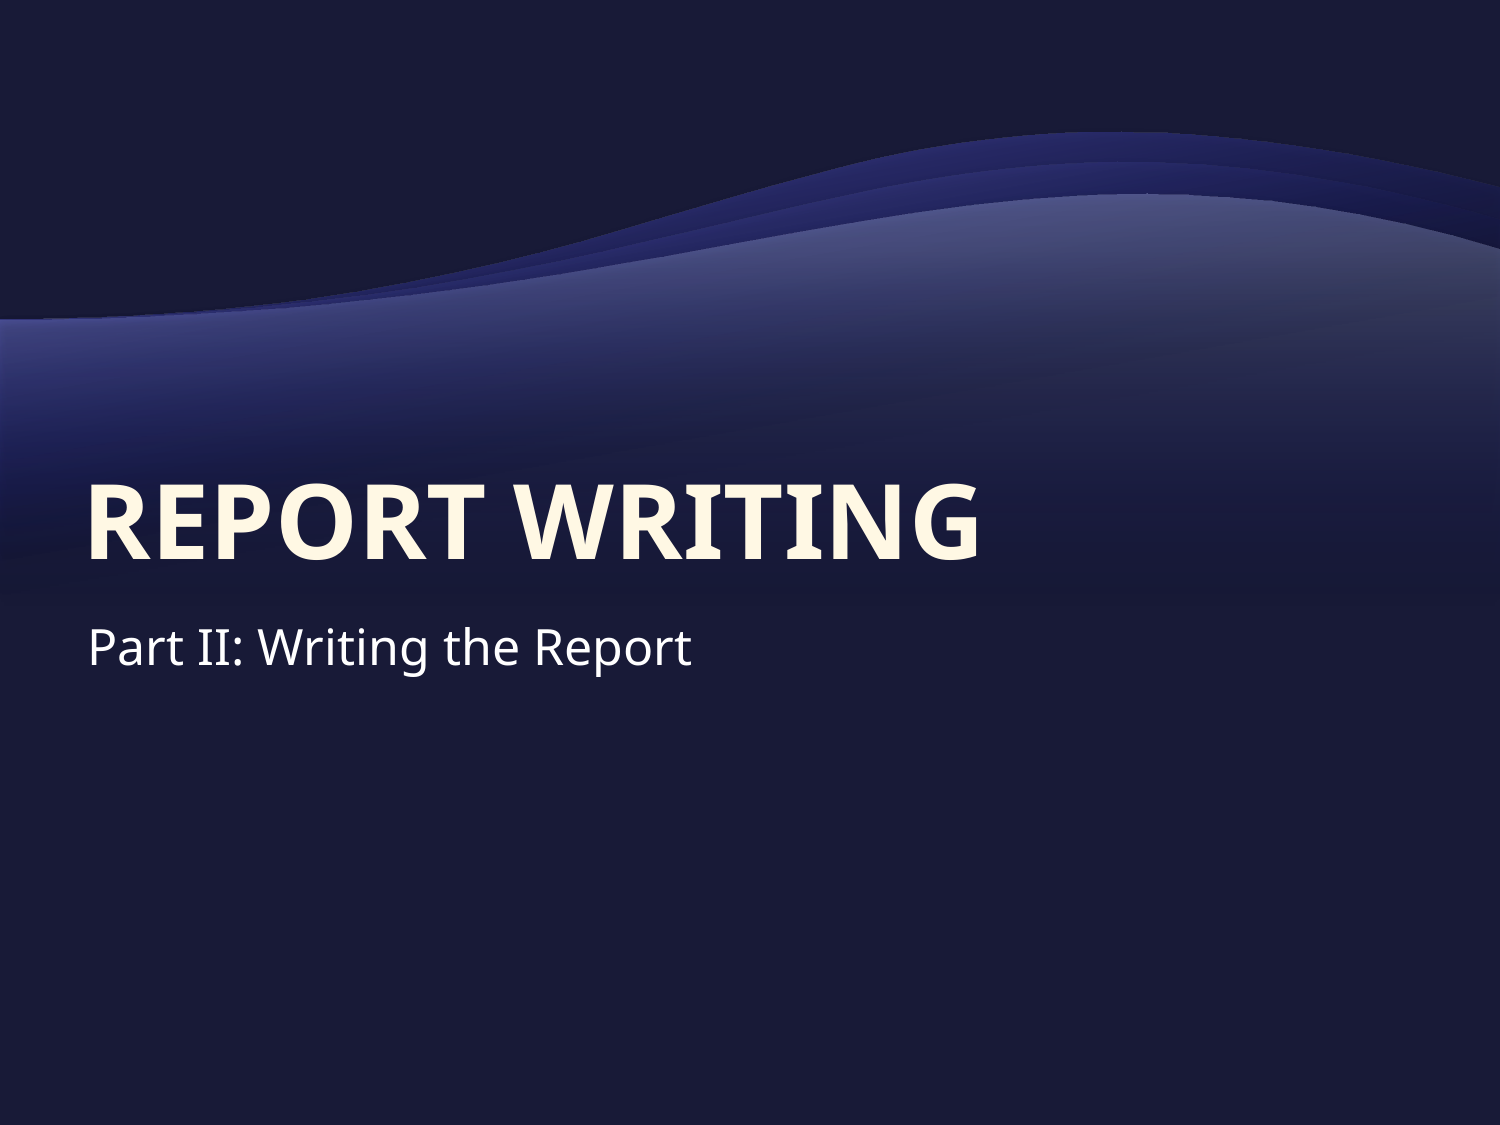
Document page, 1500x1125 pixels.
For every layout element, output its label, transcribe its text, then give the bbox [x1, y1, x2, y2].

text_box Part II: Writing the Report [87, 599, 1000, 675]
title Report Writing [82, 455, 1433, 811]
